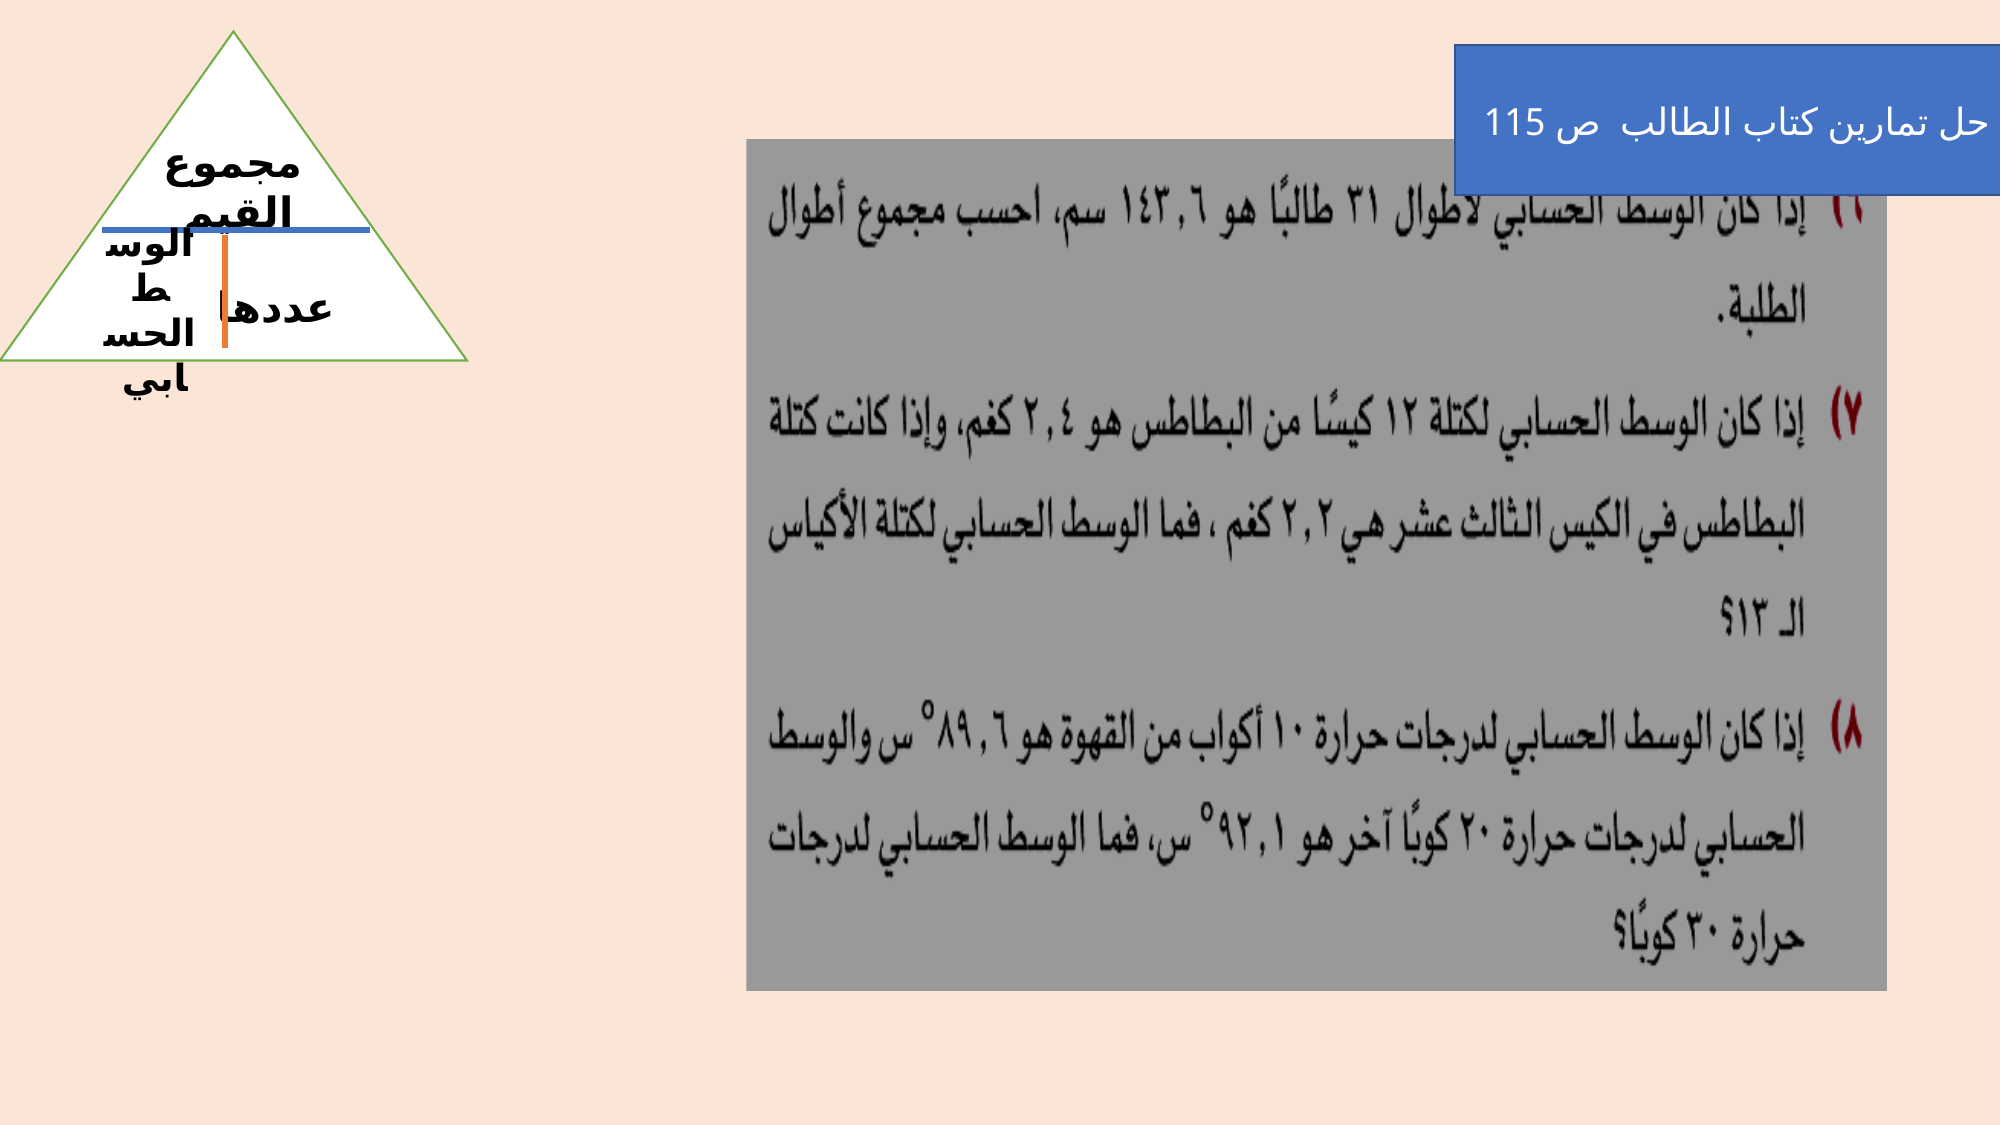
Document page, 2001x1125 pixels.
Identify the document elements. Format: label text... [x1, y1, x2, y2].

text_box مجموع القيم عددها [0, 29, 469, 362]
text_box حل تمارين كتاب الطالب ص 115 [1454, 44, 2000, 196]
text_box الوسط الحسابي [78, 260, 222, 357]
picture [746, 138, 1887, 991]
